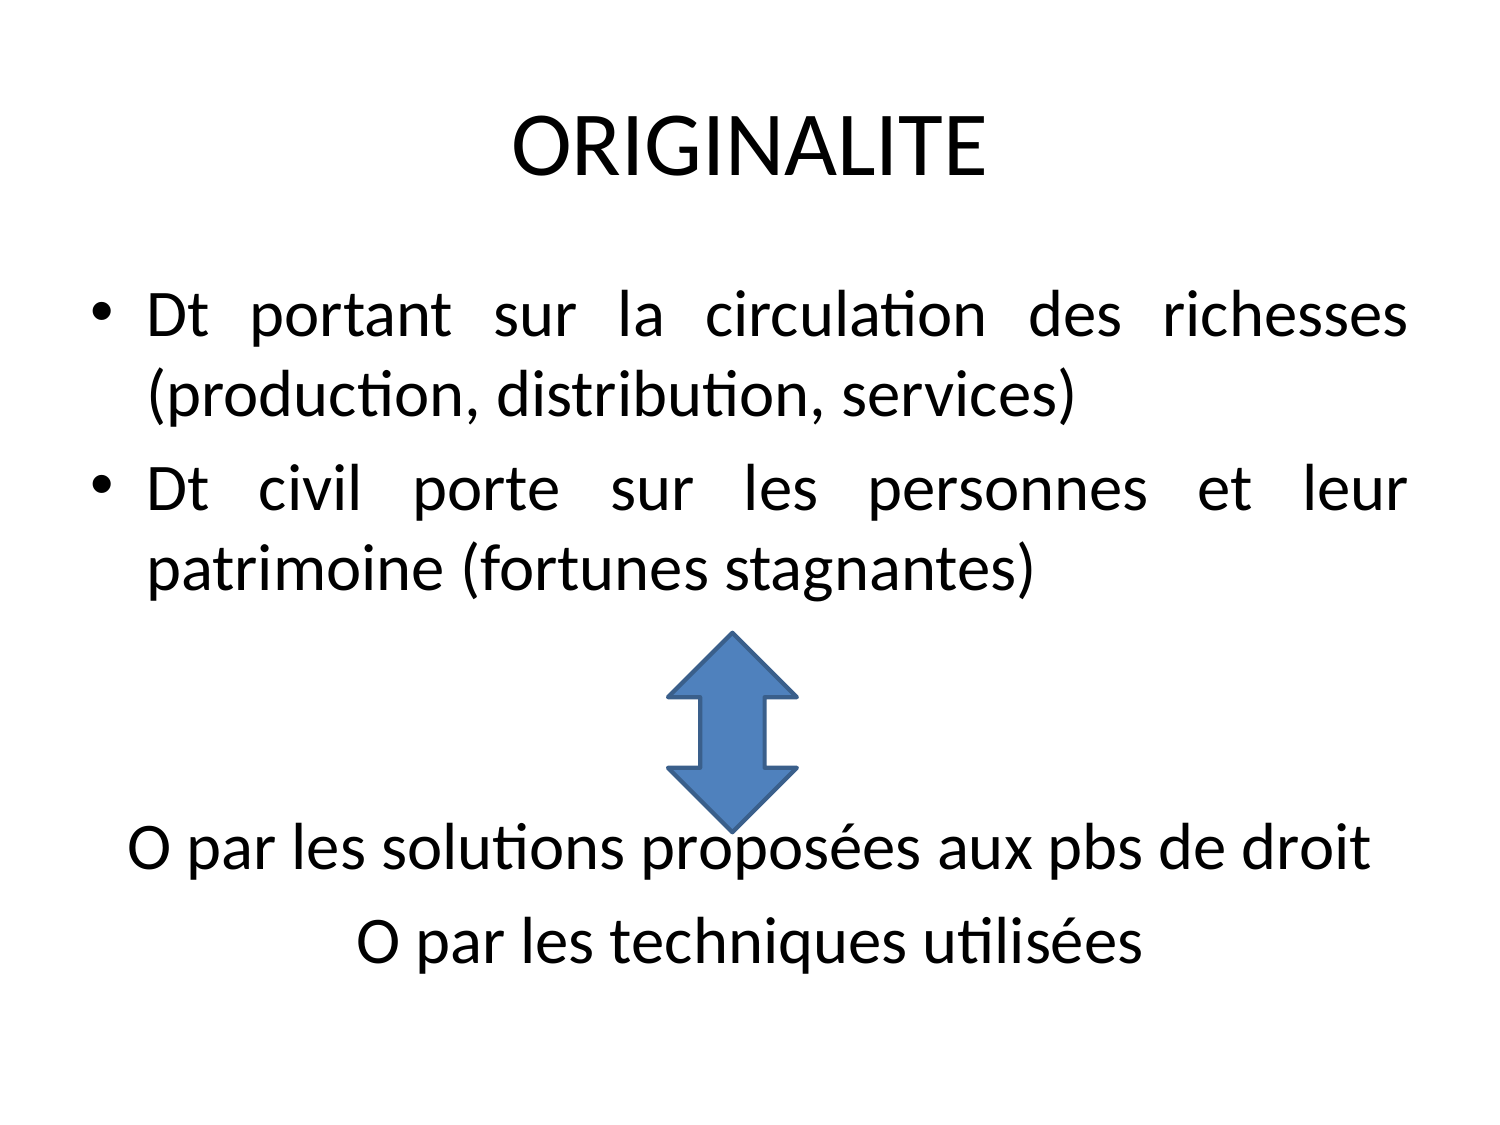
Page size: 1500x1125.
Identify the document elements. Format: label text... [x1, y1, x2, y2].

text_box [666, 630, 799, 835]
title ORIGINALITE [75, 45, 1425, 233]
list Dt portant sur la circulation des richesses (production, distribution, services) Dt civil porte sur les personnes et leur patrimoine (fortunes stagnantes) O par les solutions proposées aux pbs de droit O par les techniques utilisées [75, 262, 1425, 1005]
